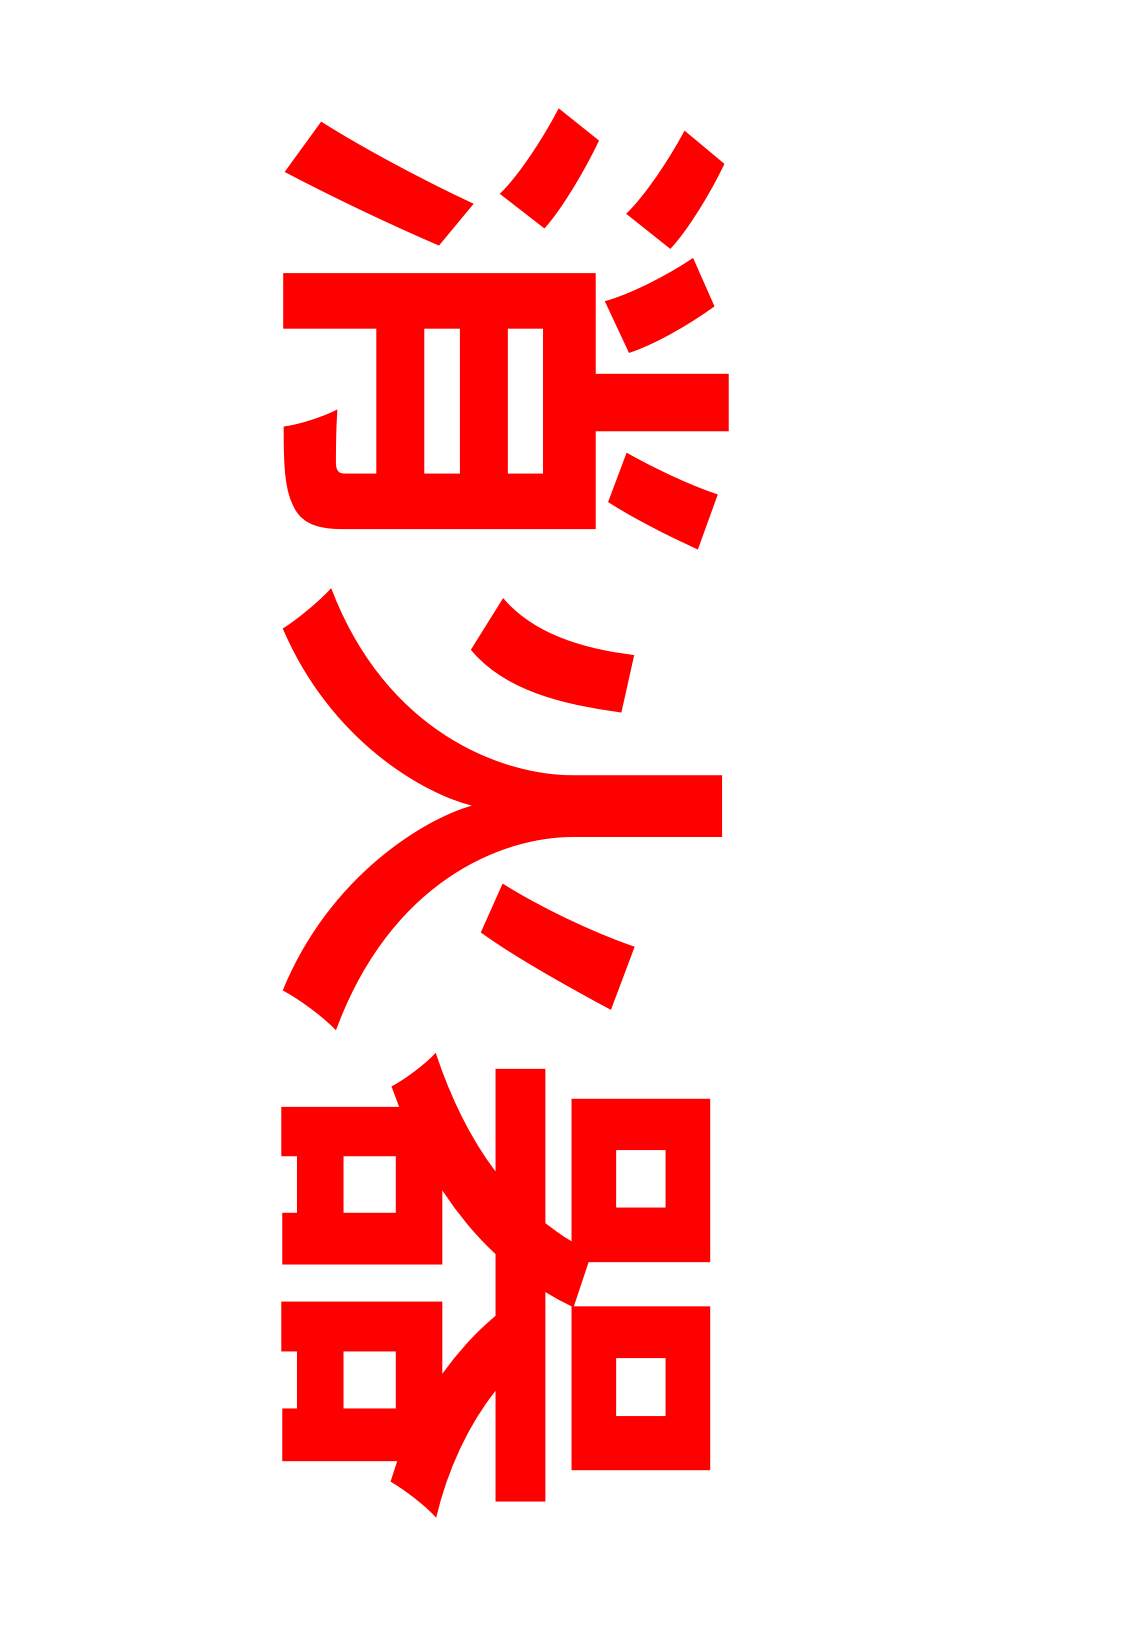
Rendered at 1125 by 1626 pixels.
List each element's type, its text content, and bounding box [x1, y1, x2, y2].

text_box 消火器 [222, 80, 776, 1538]
